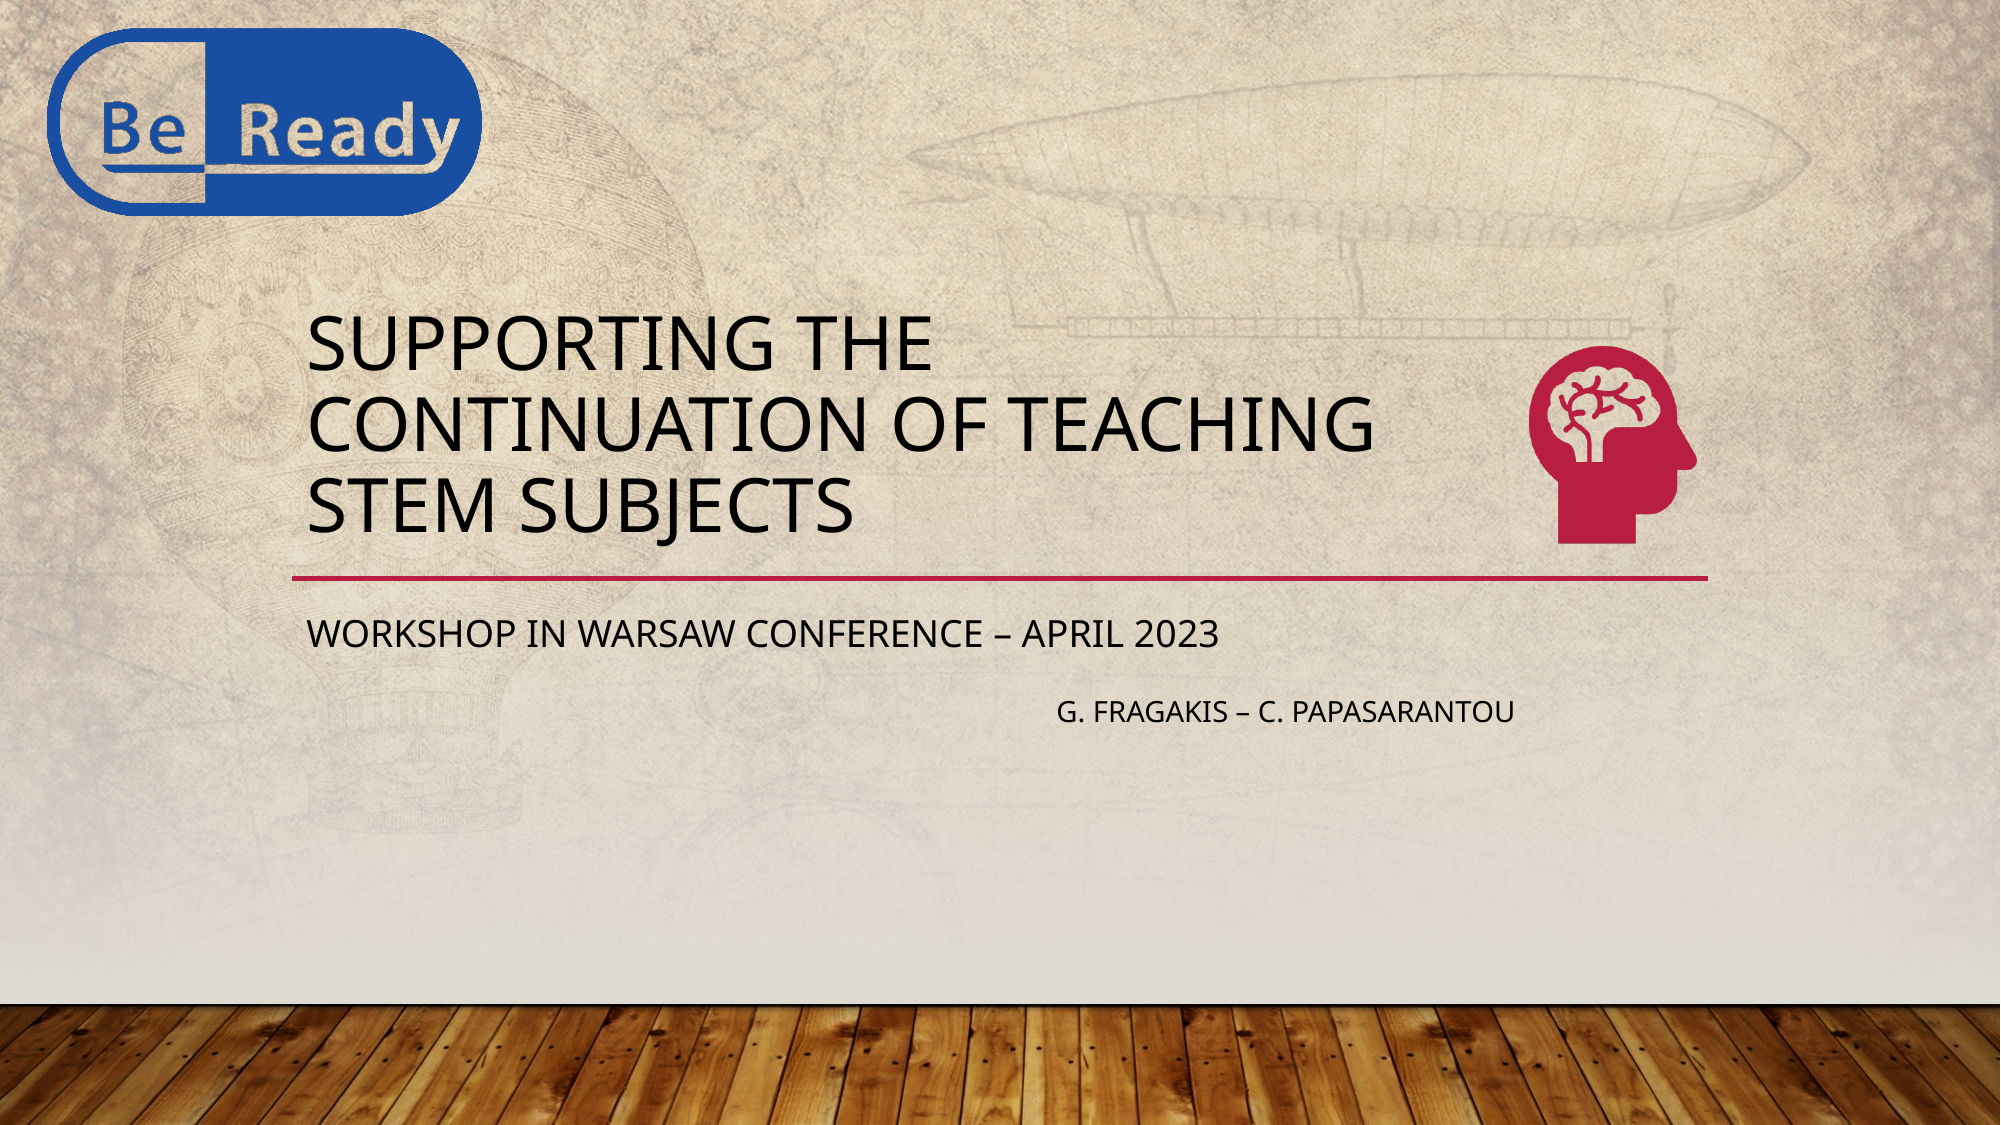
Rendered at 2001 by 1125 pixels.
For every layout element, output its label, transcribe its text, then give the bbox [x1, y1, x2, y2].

picture [1493, 325, 1731, 563]
picture [0, 1004, 2000, 1125]
title Supporting the continuation of teaching STEM subjects [291, 344, 1493, 549]
picture [47, 28, 482, 216]
subtitle WORKSHOP IN WARSAW CONFERENCE – APRIL 2023 G. FRAGAKIS – C. PAPASARANTOU [291, 586, 1709, 747]
